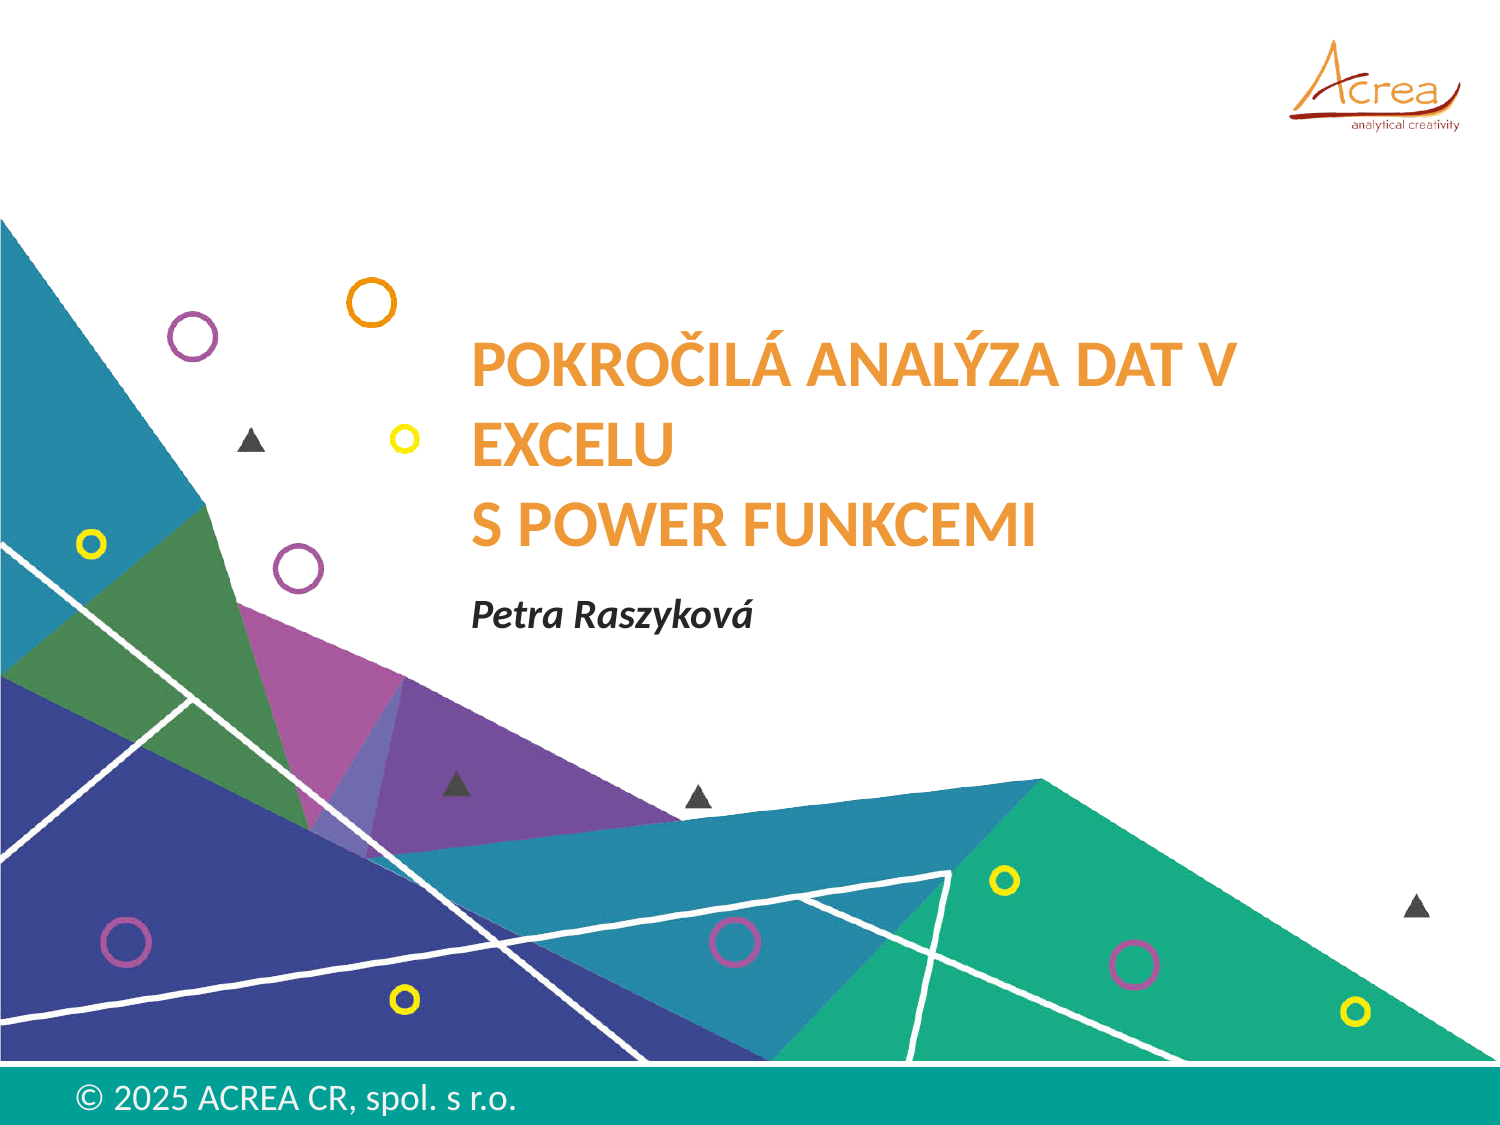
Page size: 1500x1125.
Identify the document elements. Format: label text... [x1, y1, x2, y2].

subtitle Petra Raszyková [455, 579, 1424, 821]
title POKROČILÁ ANALÝZA DAT V EXCELU S POWER FUNKCEMI [455, 278, 1260, 521]
picture [0, 0, 1500, 1061]
